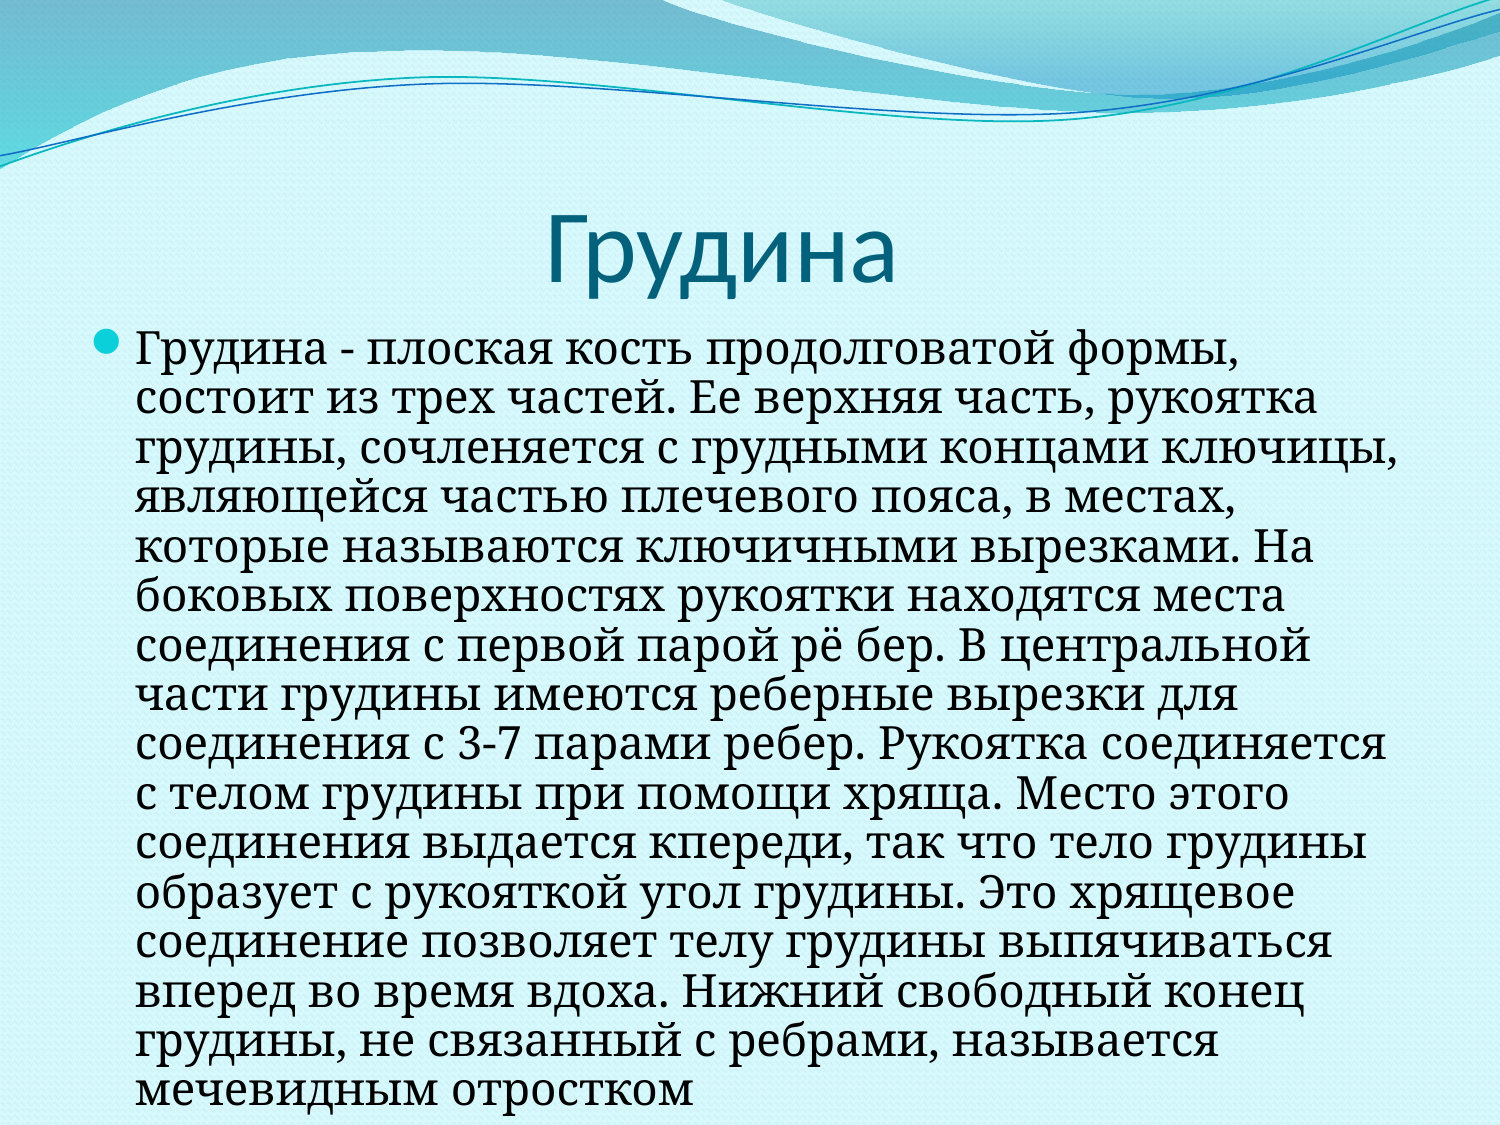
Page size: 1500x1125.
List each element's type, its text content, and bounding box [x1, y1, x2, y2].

list Грудина - плоская кость продолговатой формы, состоит из трех частей. Ее верхняя часть, рукоятка грудины, сочленяется с грудными концами ключицы, являющейся частью плечевого пояса, в местах, которые называются ключичными вырезками. На боковых поверхностях рукоятки находятся места соединения с первой парой рё бер. В центральной части грудины имеются реберные вырезки для соединения с 3-7 парами ребер. Рукоятка соединяется с телом грудины при помощи хряща. Место этого соединения выдается кпереди, так что тело грудины образует с рукояткой угол грудины. Это хрящевое соединение позволяет телу грудины выпячиваться вперед во время вдоха. Нижний свободный конец грудины, не связанный с ребрами, называется мечевидным отростком [74, 317, 1426, 1038]
title Грудина [74, 115, 1426, 304]
